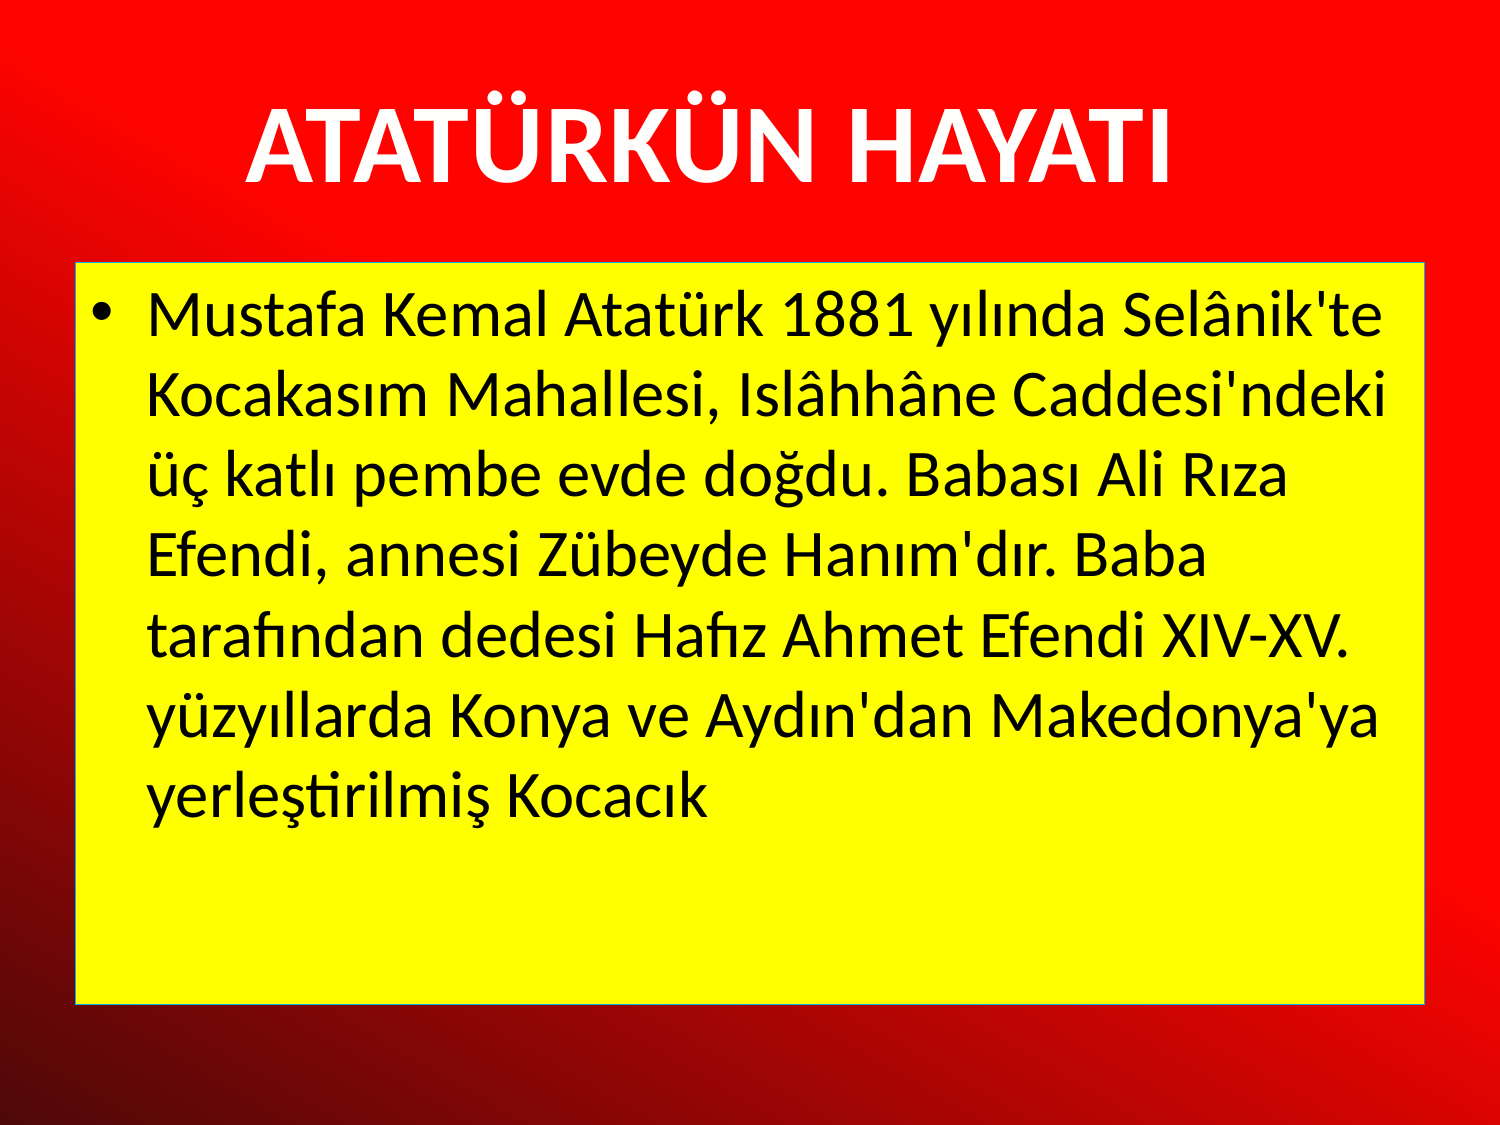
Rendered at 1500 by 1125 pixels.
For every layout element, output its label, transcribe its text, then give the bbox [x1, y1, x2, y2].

list Mustafa Kemal Atatürk 1881 yılında Selânik'te Kocakasım Mahallesi, Islâhhâne Caddesi'ndeki üç katlı pembe evde doğdu. Babası Ali Rıza Efendi, annesi Zübeyde Hanım'dır. Baba tarafından dedesi Hafız Ahmet Efendi XIV-XV. yüzyıllarda Konya ve Aydın'dan Makedonya'ya yerleştirilmiş Kocacık [75, 262, 1425, 1005]
text_box ATATÜRKÜN HAYATI [229, 62, 1192, 213]
